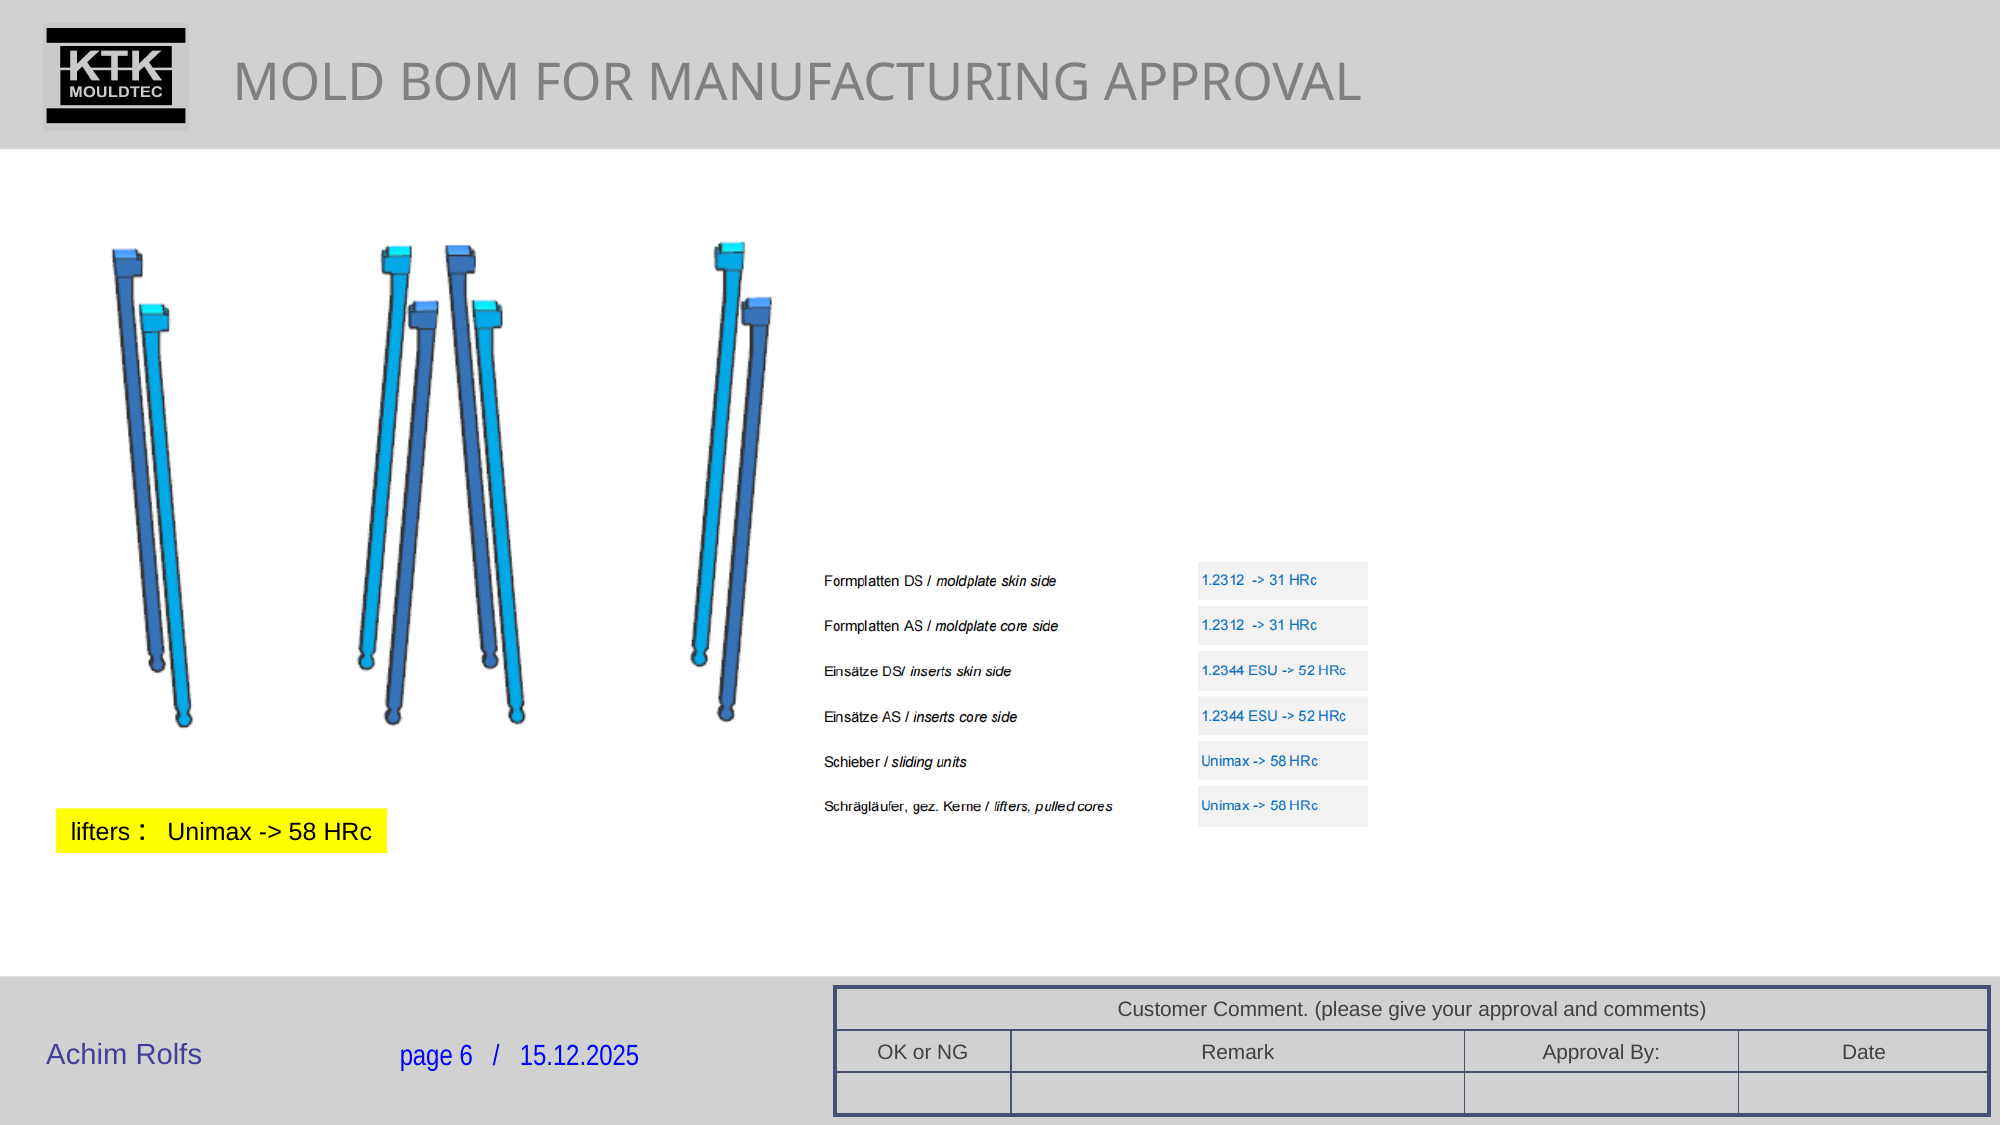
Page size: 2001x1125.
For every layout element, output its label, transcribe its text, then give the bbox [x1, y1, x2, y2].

picture [66, 207, 1368, 832]
text_box page 6 / 15.12.2025 [370, 1011, 670, 1066]
text_box lifters：Unimax -> 58 HRc [56, 808, 388, 853]
